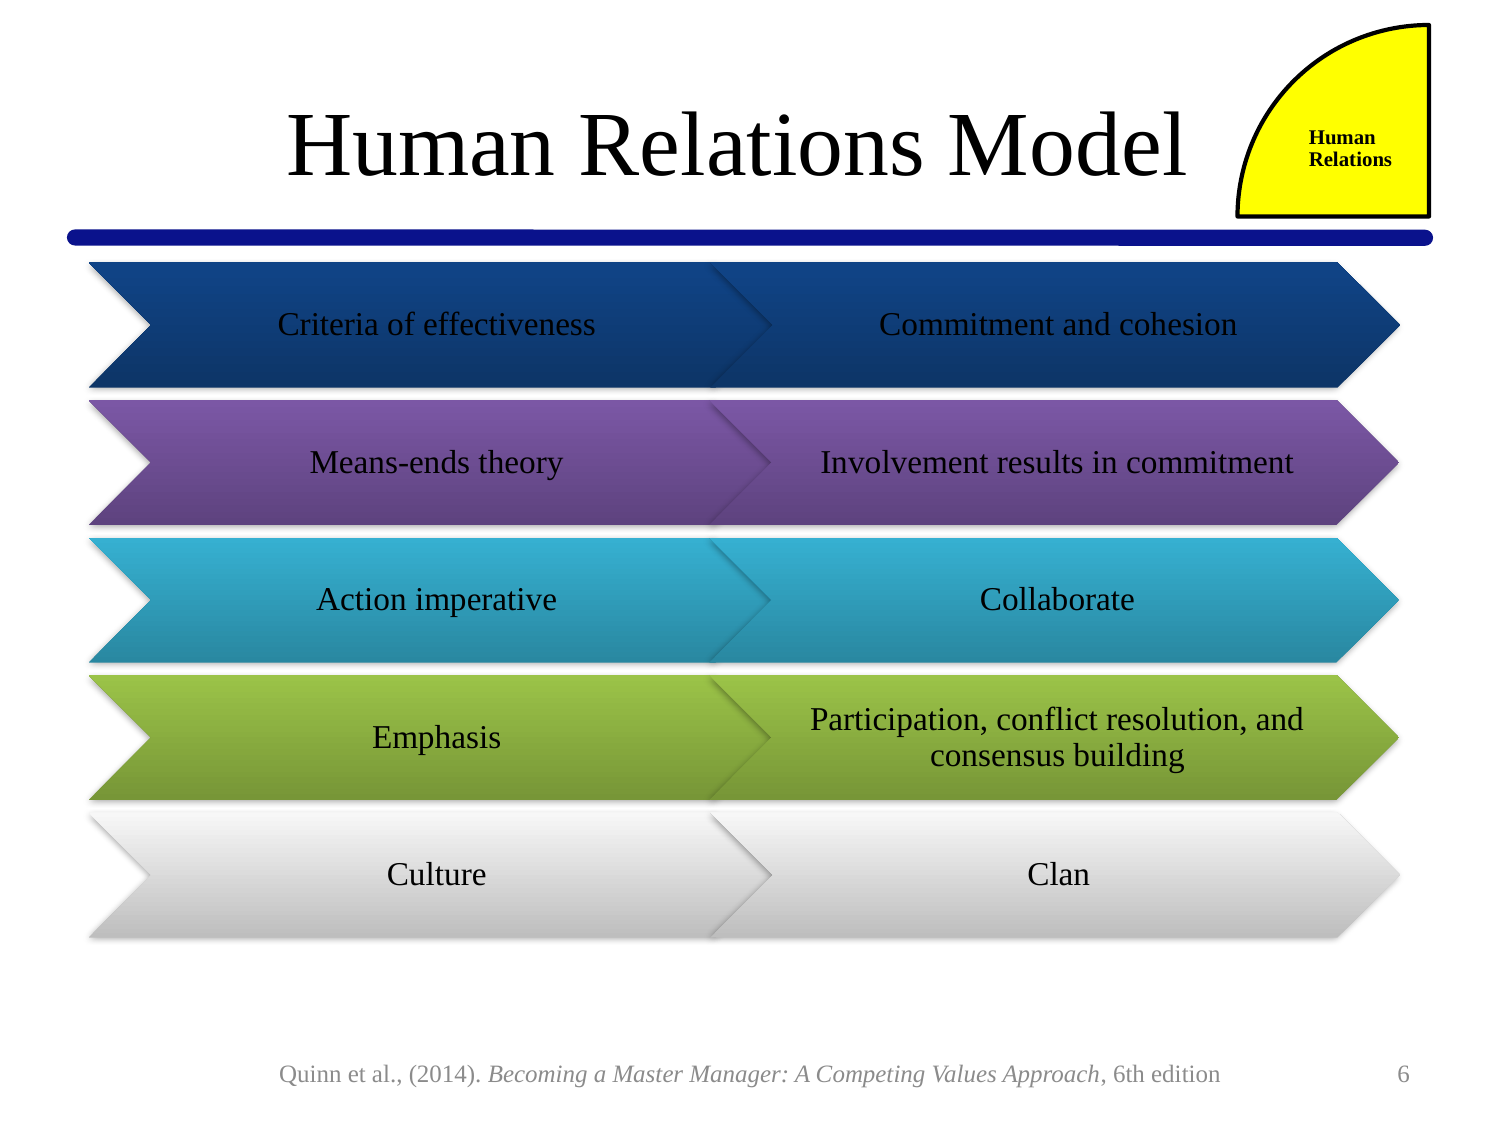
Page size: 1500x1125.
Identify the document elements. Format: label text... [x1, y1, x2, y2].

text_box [87, 262, 1401, 388]
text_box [1237, 24, 1430, 217]
slide_number 6 [1350, 1042, 1425, 1103]
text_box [87, 674, 1401, 801]
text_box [87, 399, 1401, 526]
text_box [87, 812, 1401, 938]
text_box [87, 537, 1401, 663]
title Human Relations Model [75, 45, 1400, 233]
footer Quinn et al., (2014). Becoming a Master Manager: A Competing Values Approach, 6th edition [150, 1042, 1350, 1103]
